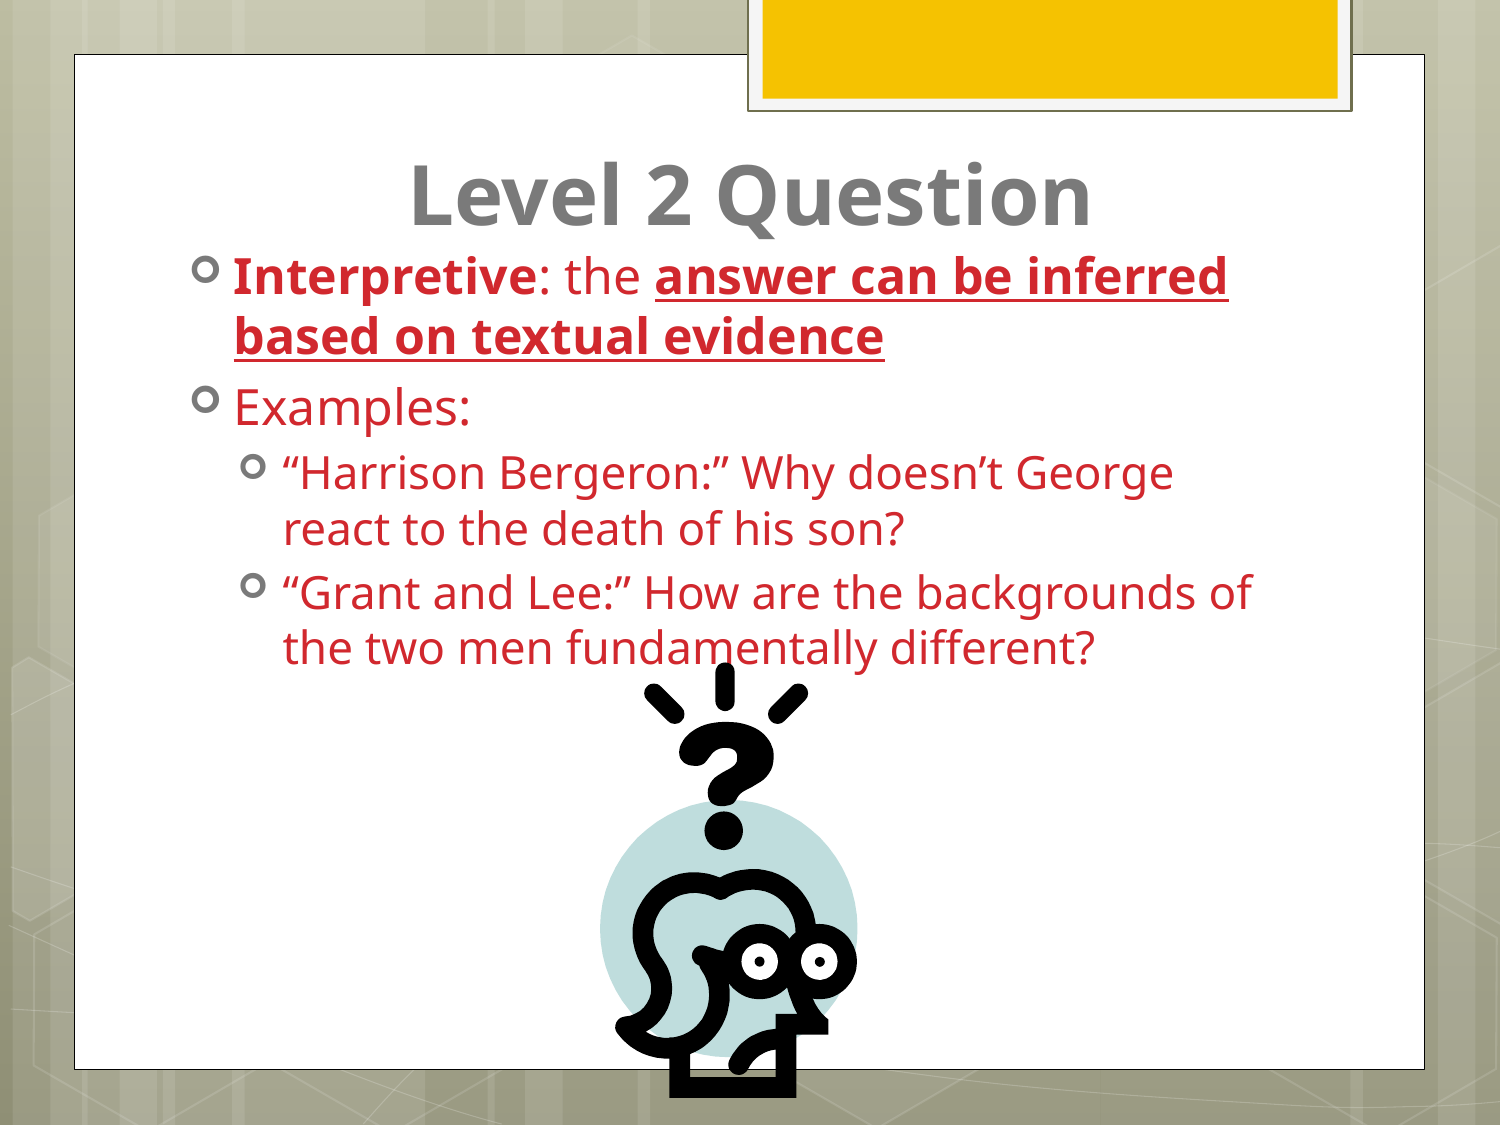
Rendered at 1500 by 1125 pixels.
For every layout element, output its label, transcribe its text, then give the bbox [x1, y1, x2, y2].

list Interpretive: the answer can be inferred based on textual evidence Examples: “Harrison Bergeron:” Why doesn’t George react to the death of his son? “Grant and Lee:” How are the backgrounds of the two men fundamentally different? [162, 237, 1275, 814]
picture [599, 662, 858, 1099]
title Level 2 Question [174, 62, 1328, 250]
